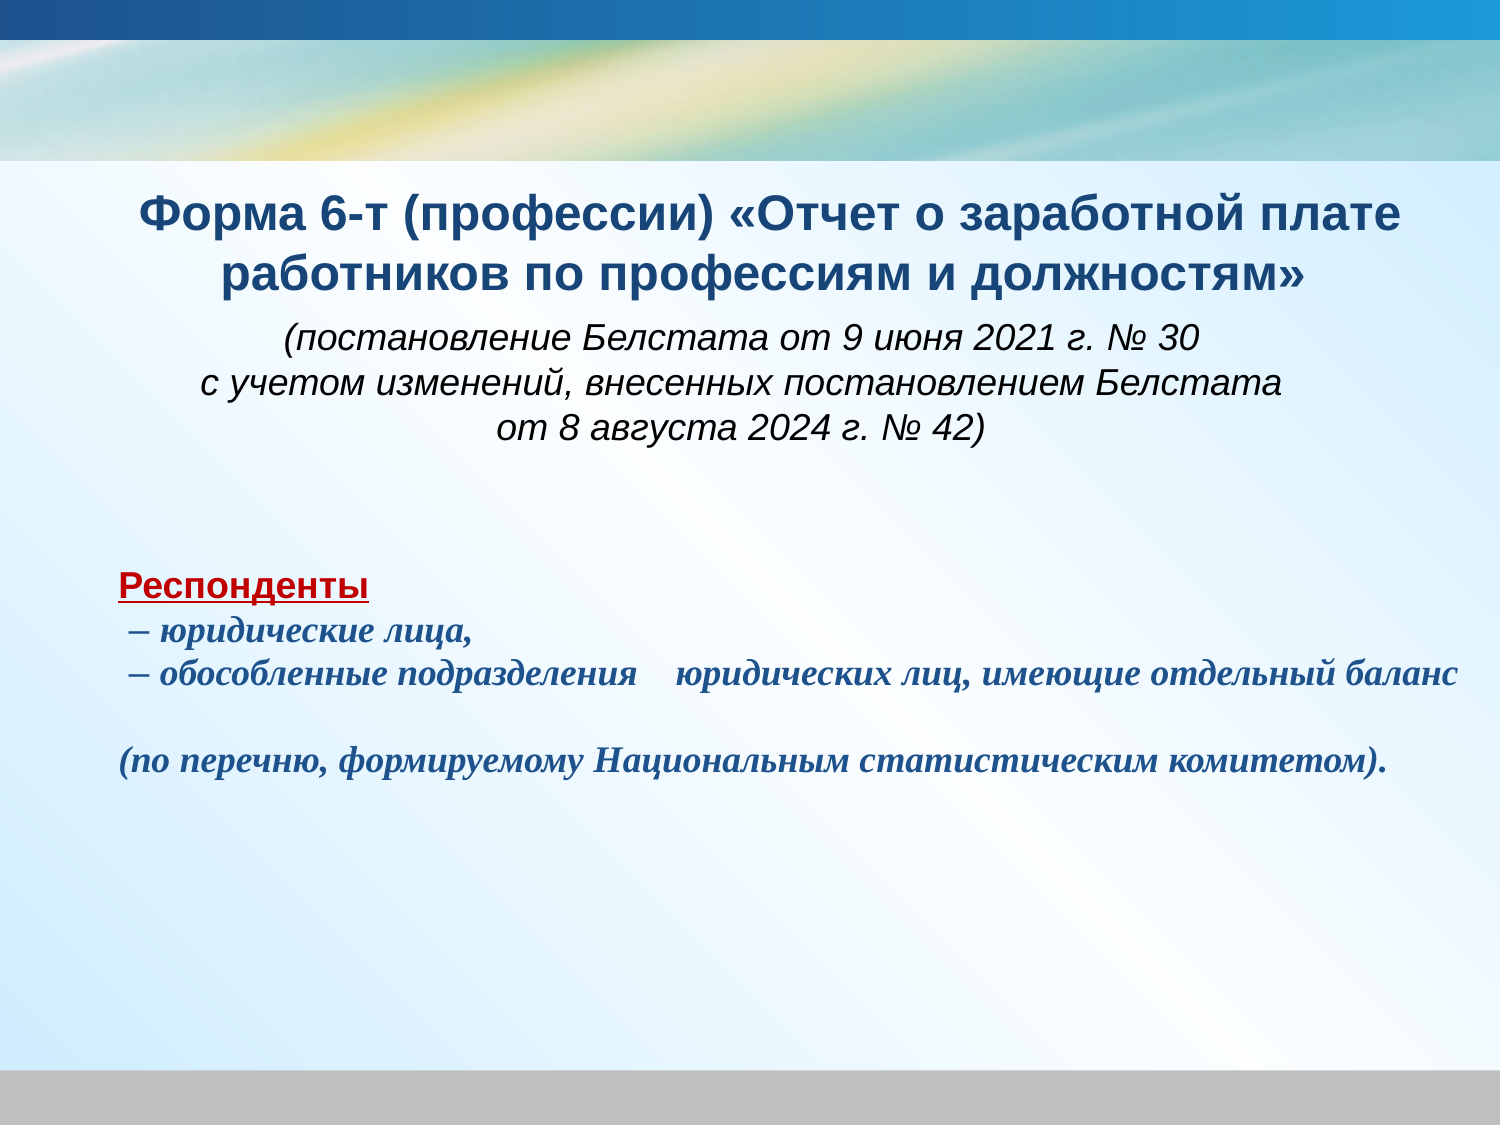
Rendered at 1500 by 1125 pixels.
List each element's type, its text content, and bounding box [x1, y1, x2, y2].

list Респонденты – юридические лица, – обособленные подразделения юридических лиц, имеющие отдельный баланс (по перечню, формируемому Национальным статистическим комитетом). [103, 562, 1495, 840]
text_box Форма 6-т (профессии) «Отчет о заработной плате работников по профессиям и должностям» [79, 172, 1462, 308]
picture [0, 39, 1500, 161]
text_box (постановление Белстата от 9 июня 2021 г. № 30 с учетом изменений, внесенных постановлением Белстата от 8 августа 2024 г. № 42) [53, 305, 1430, 501]
